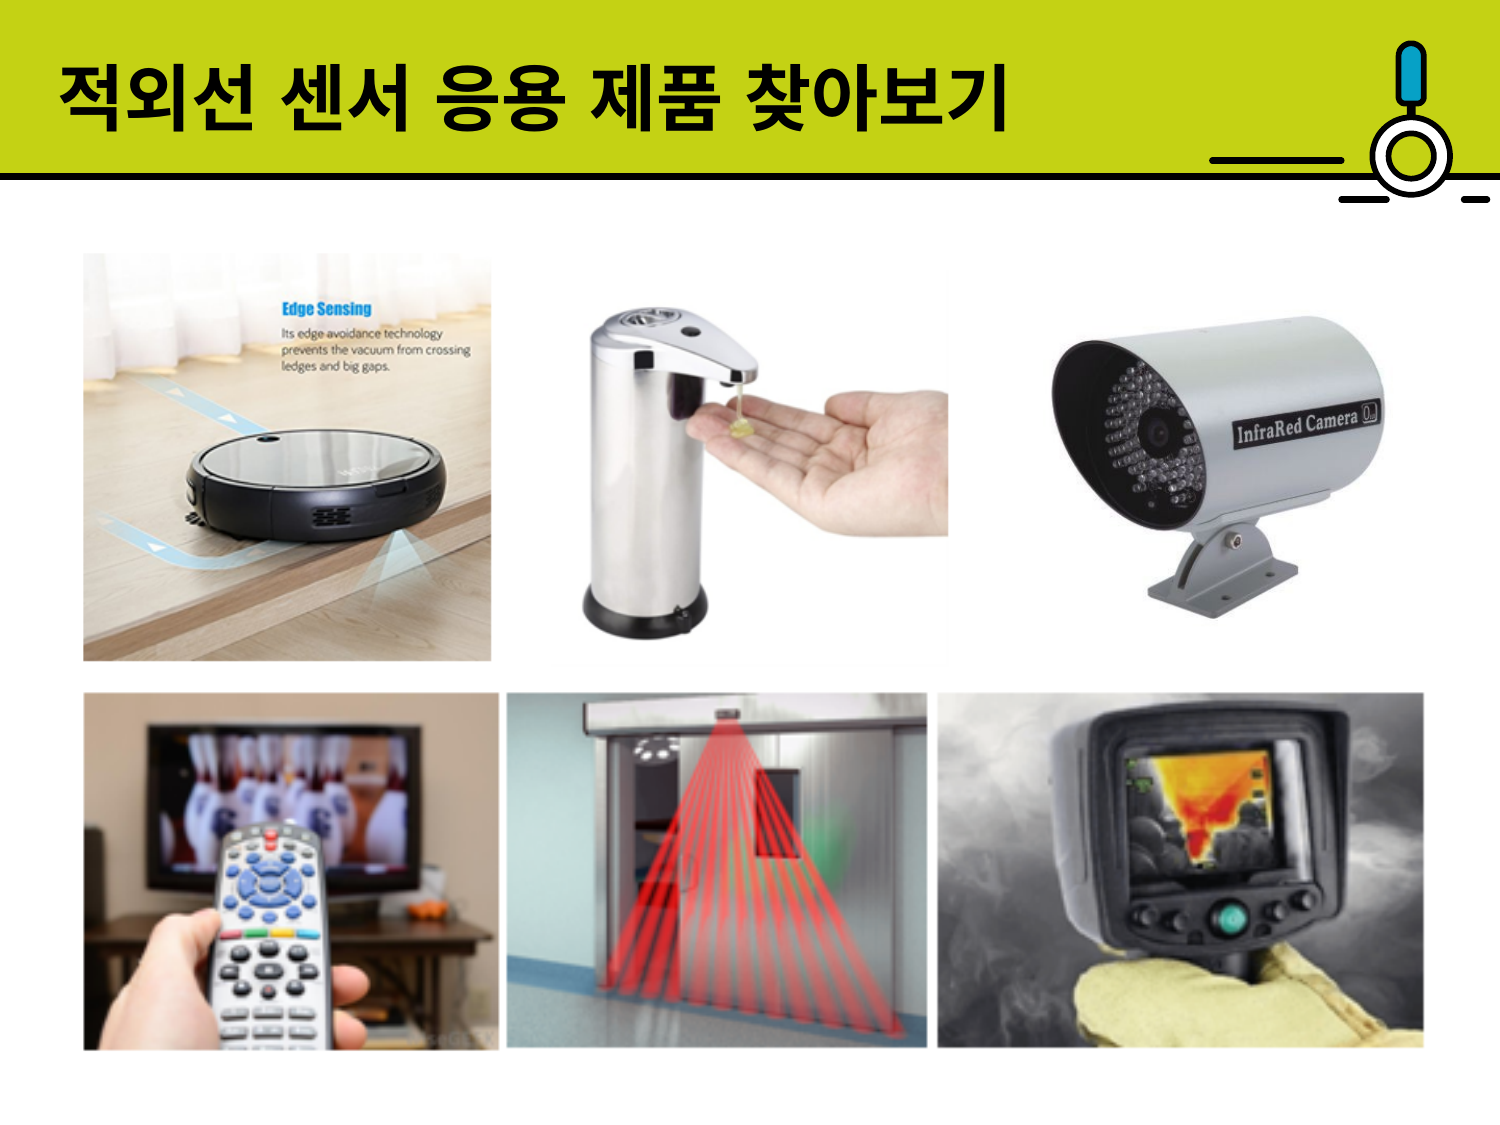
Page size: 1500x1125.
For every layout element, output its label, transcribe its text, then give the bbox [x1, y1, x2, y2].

picture [81, 691, 1427, 1055]
picture [81, 251, 493, 663]
text_box [0, 0, 1500, 75]
picture [550, 269, 950, 669]
list 적외선 센서 응용 제품 찾아보기 [57, 75, 1219, 690]
picture [1042, 292, 1395, 645]
